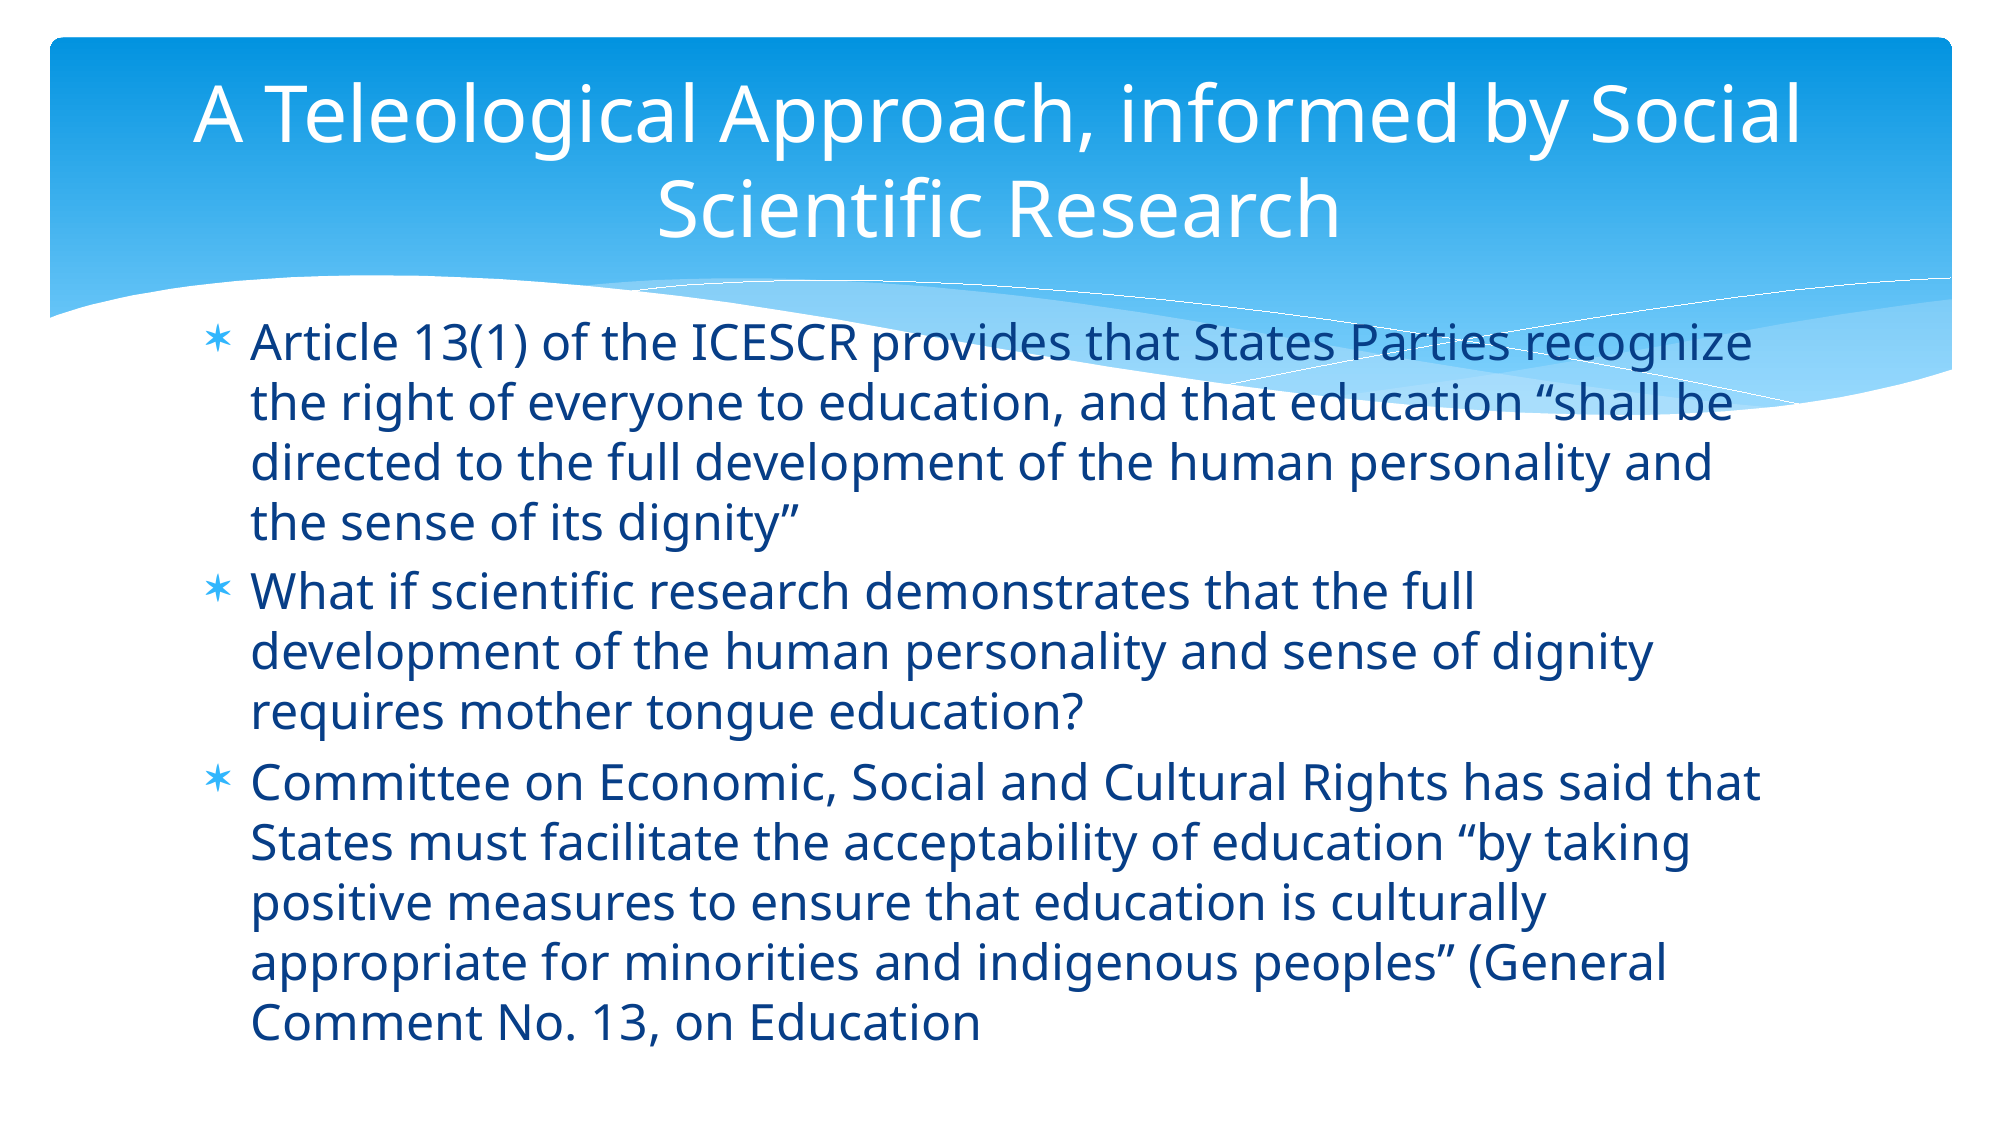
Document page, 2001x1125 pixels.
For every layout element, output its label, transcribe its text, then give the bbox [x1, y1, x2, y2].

list Article 13(1) of the ICESCR provides that States Parties recognize the right of everyone to education, and that education “shall be directed to the full development of the human personality and the sense of its dignity” What if scientific research demonstrates that the full development of the human personality and sense of dignity requires mother tongue education? Committee on Economic, Social and Cultural Rights has said that States must facilitate the acceptability of education “by taking positive measures to ensure that education is culturally appropriate for minorities and indigenous peoples” (General Comment No. 13, on Education [190, 302, 1812, 1038]
title A Teleological Approach, informed by Social Scientific Research [99, 55, 1900, 261]
